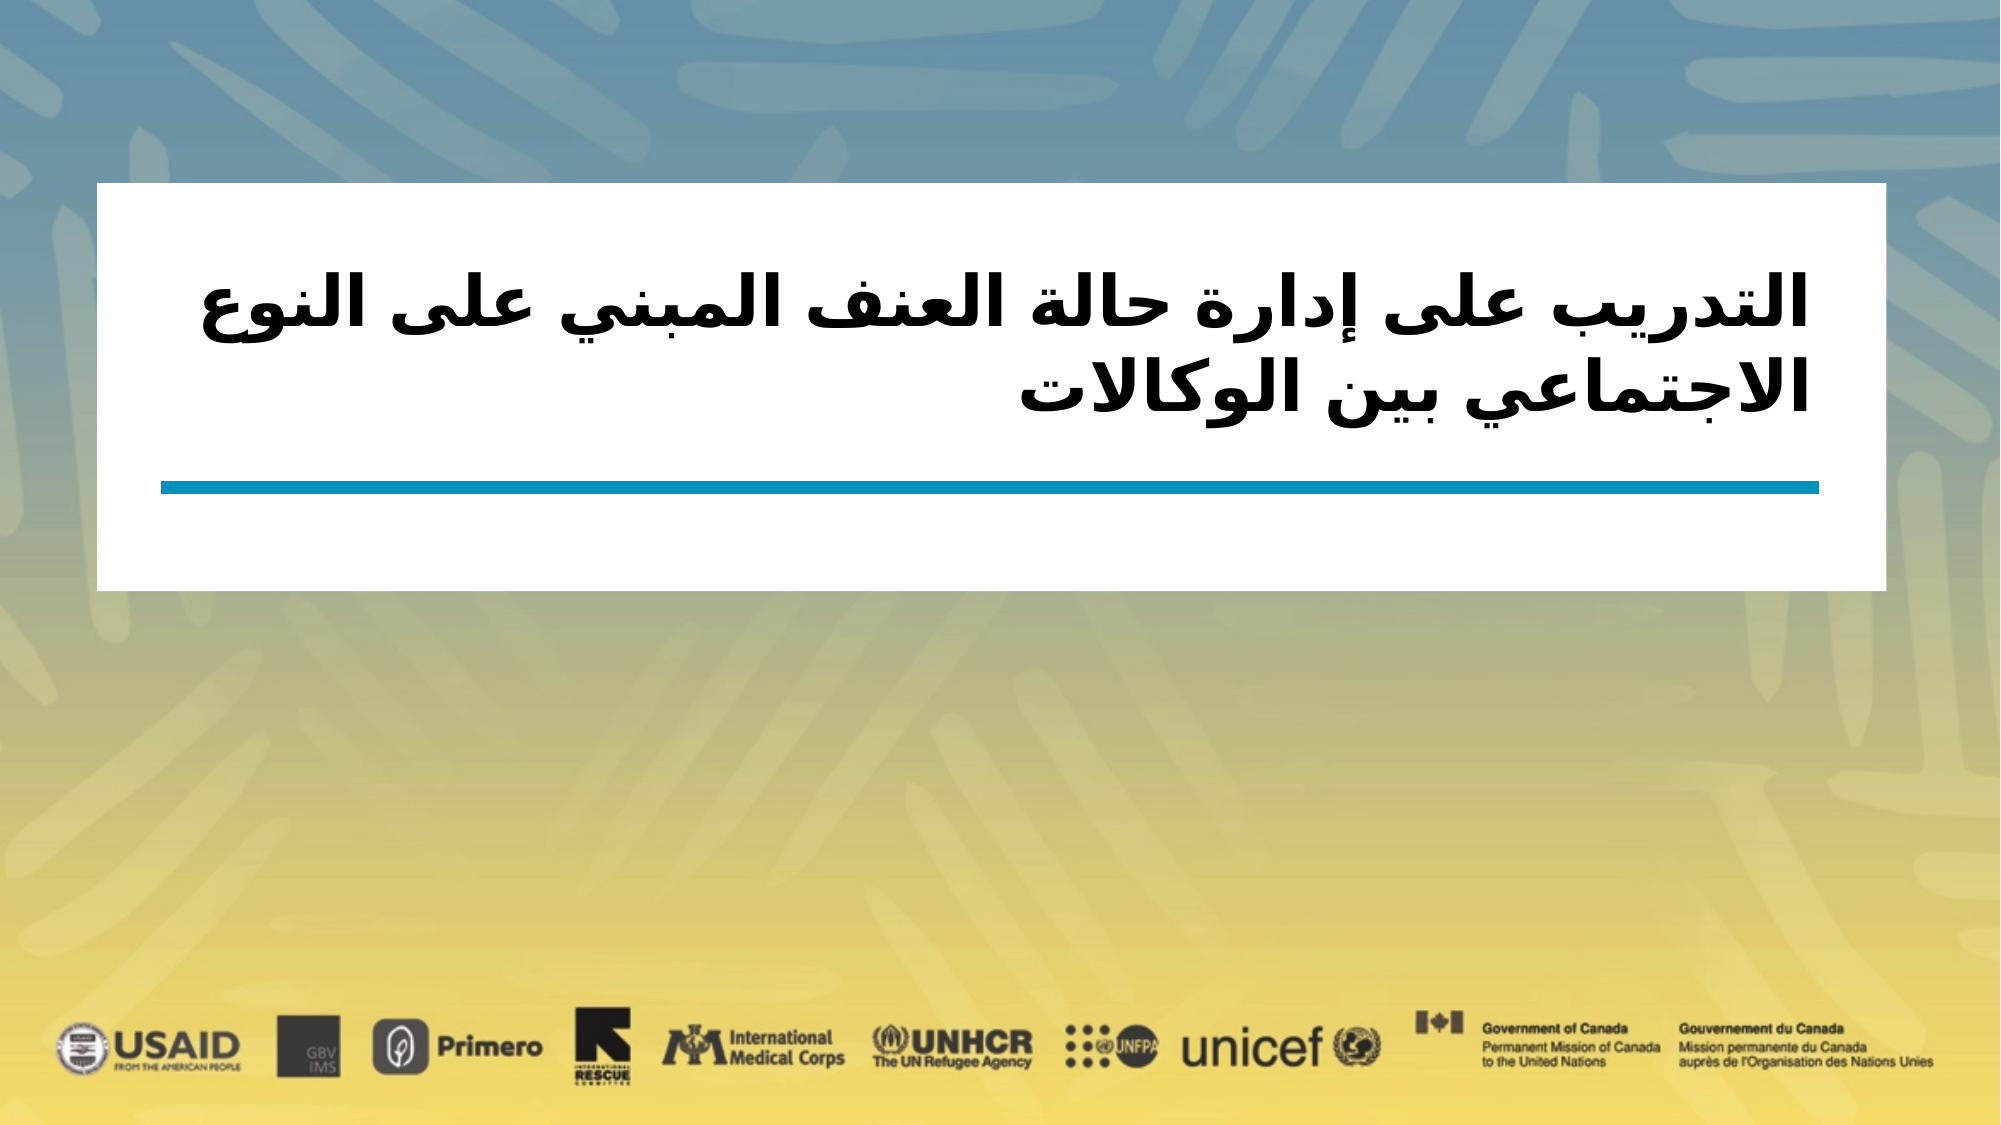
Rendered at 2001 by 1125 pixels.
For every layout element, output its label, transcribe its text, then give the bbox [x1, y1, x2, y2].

text_box التدريب على إدارة حالة العنف المبني على النوع الاجتماعي بين الوكالات [148, 248, 1829, 434]
picture [0, 0, 2001, 1125]
